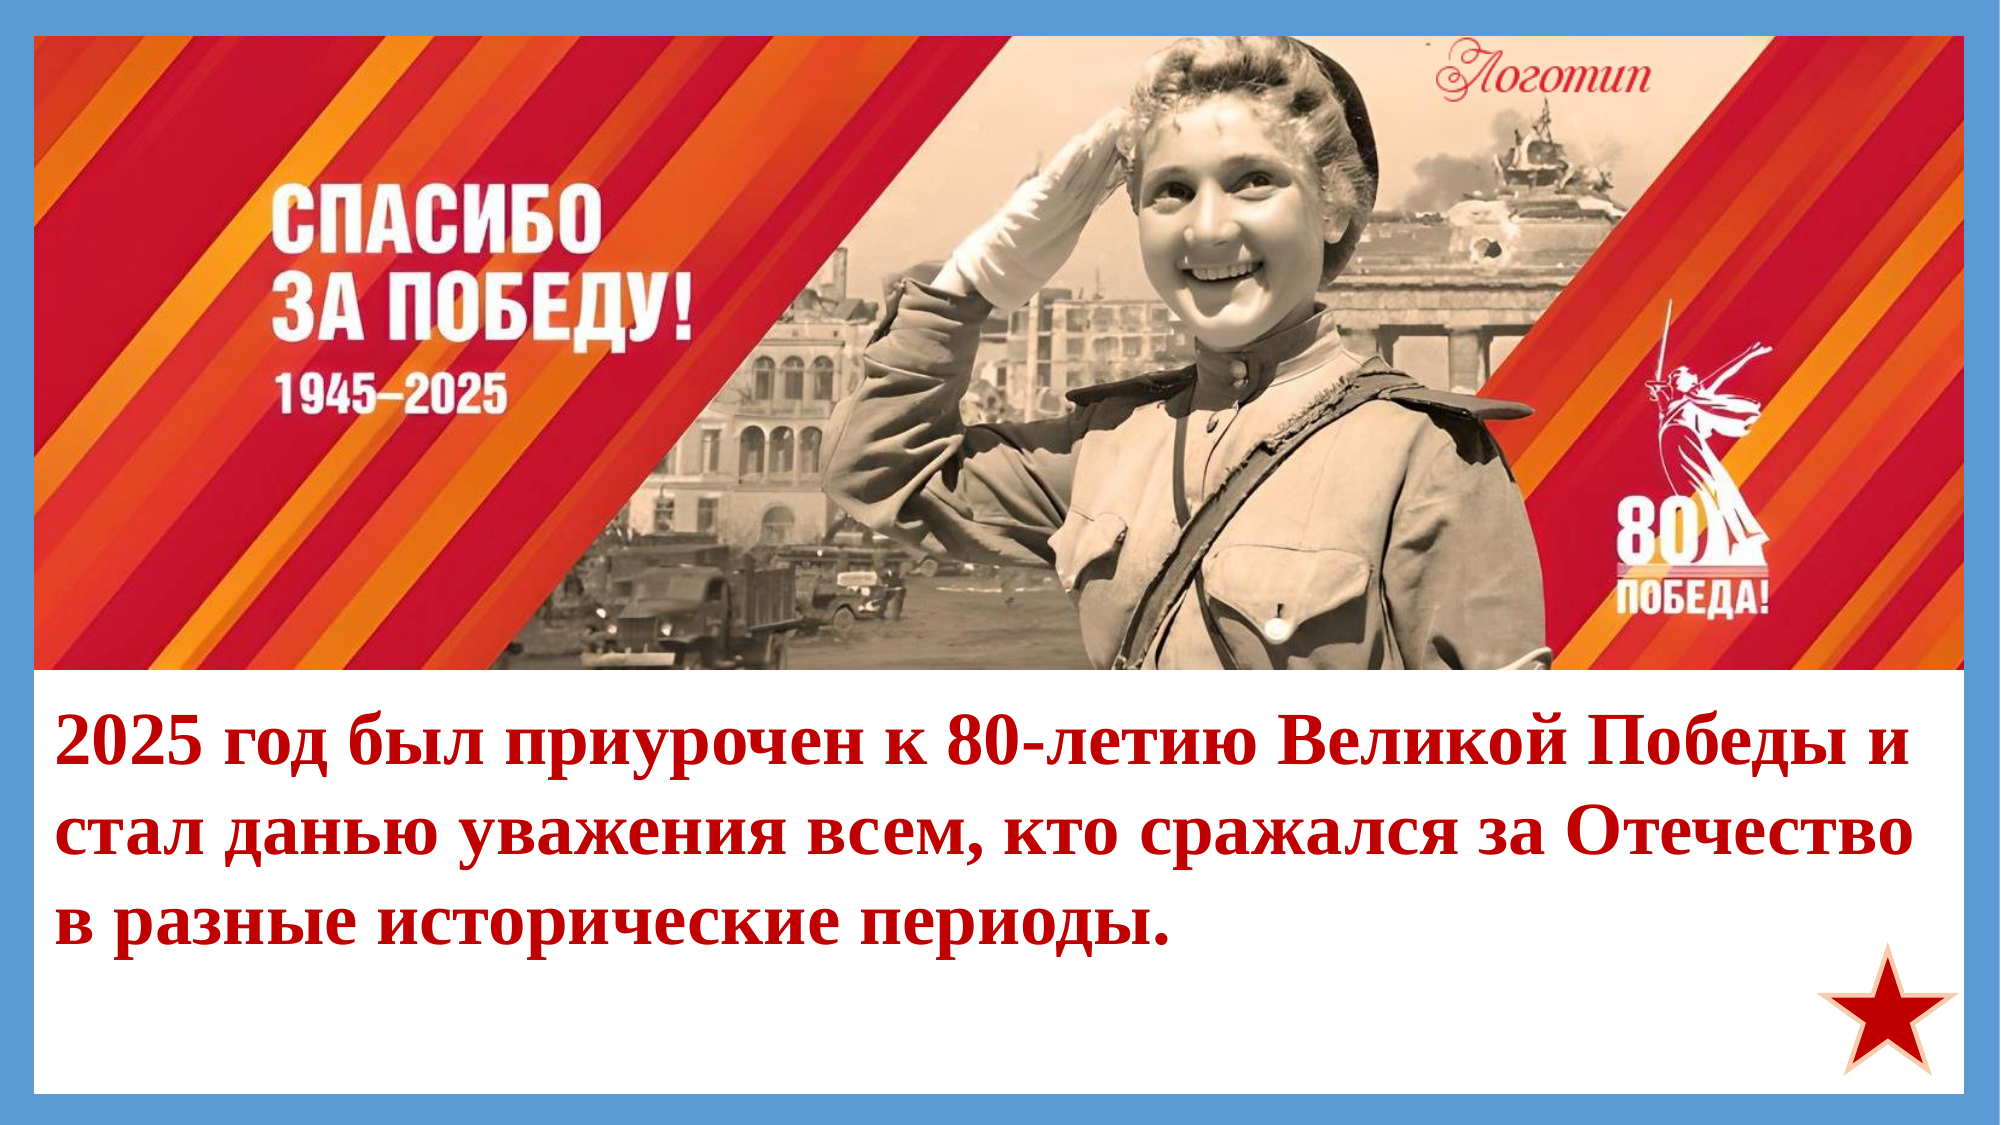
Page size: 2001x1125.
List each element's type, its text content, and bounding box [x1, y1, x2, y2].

picture [34, 35, 1964, 670]
text_box [1820, 945, 1956, 1073]
text_box 2025 год был приурочен к 80-летию Великой Победы и стал данью уважения всем, кто сражался за Отечество в разные исторические периоды. [39, 682, 1953, 968]
